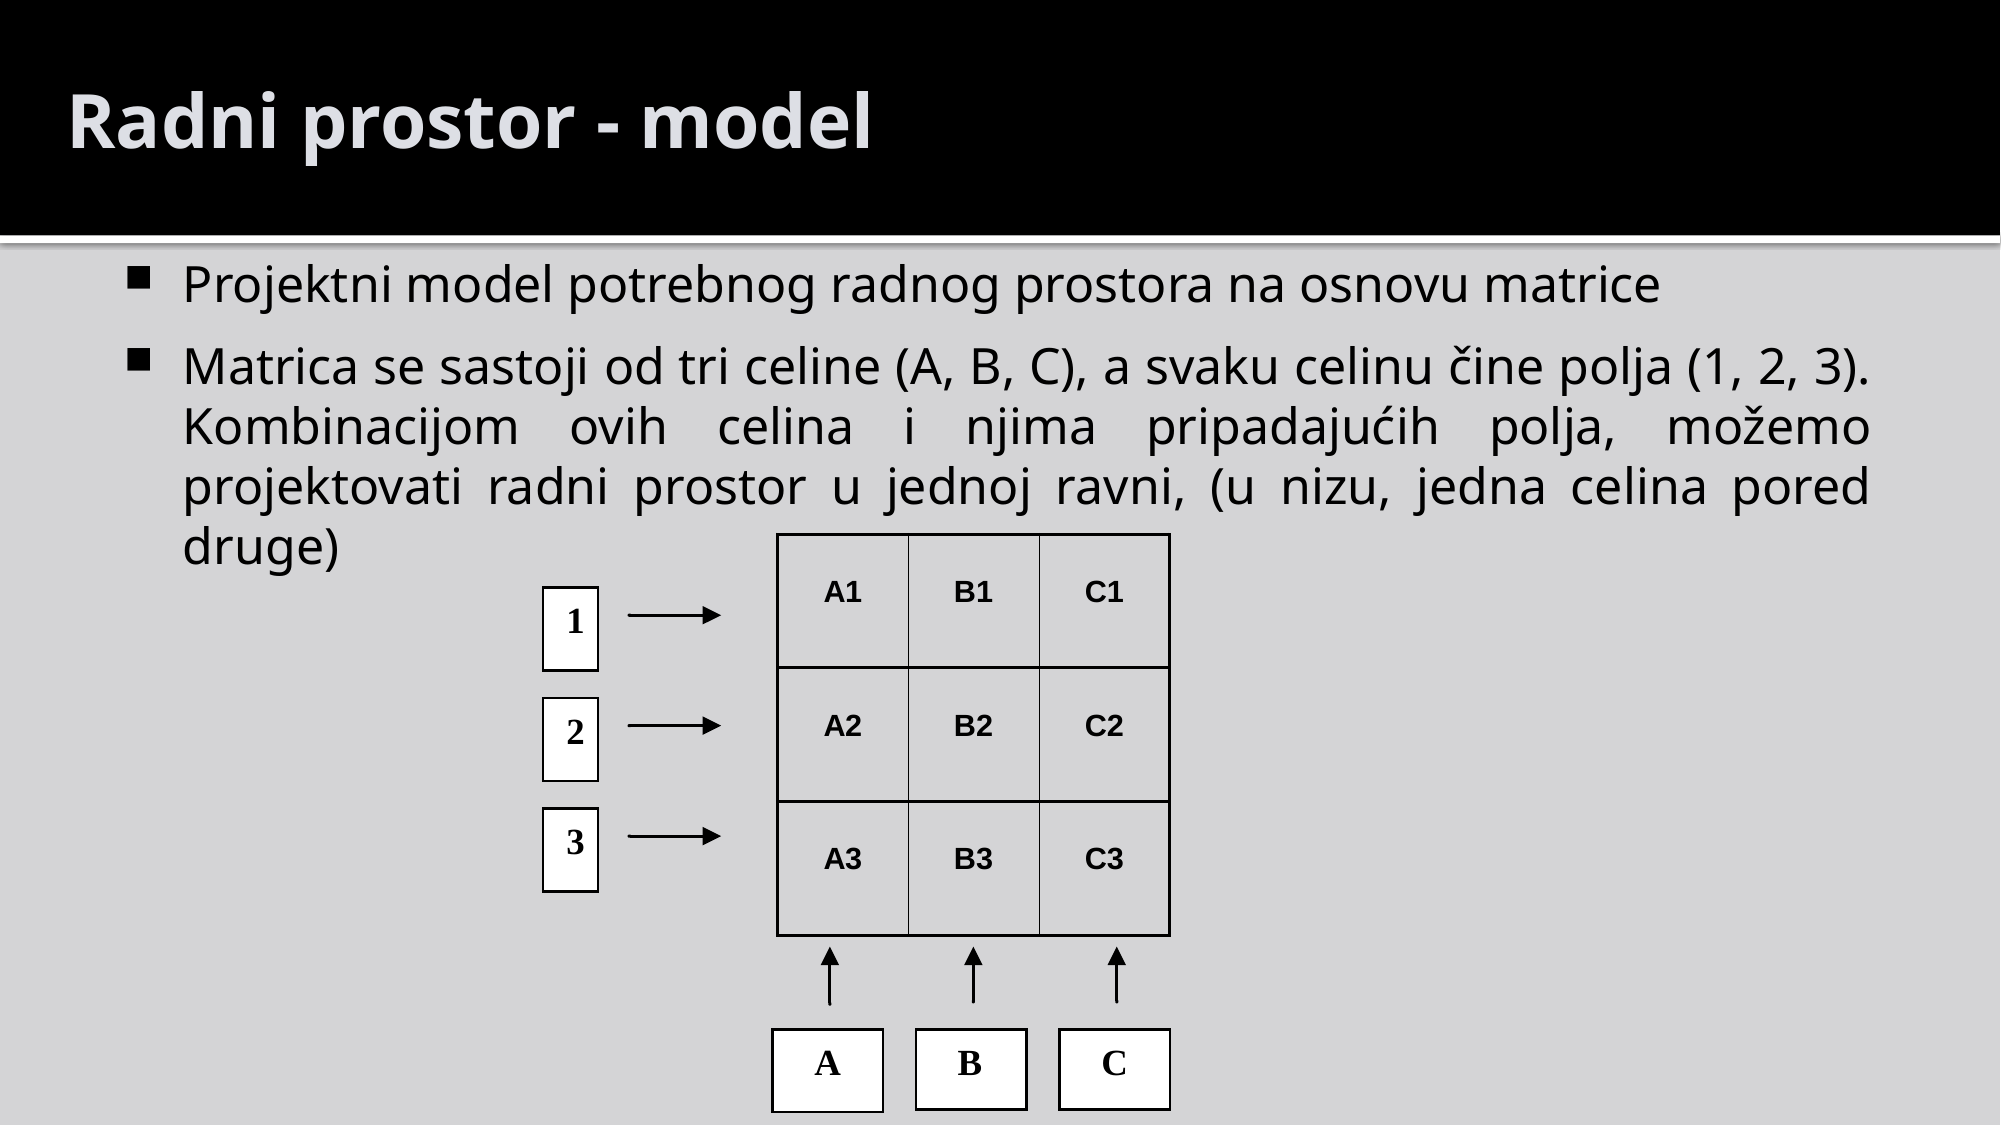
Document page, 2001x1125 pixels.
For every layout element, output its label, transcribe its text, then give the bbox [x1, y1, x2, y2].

list Projektni model potrebnog radnog prostora na osnovu matrice Matrica se sastoji od tri celine (A, B, C), a svaku celinu čine polja (1, 2, 3). Kombinacijom ovih celina i njima pripadajućih polja, možemo projektovati radni prostor u jednoj ravni, (u nizu, jedna celina pored druge) [12, 237, 1888, 1125]
picture [256, 474, 1805, 1113]
text_box Radni prostor - model [12, 12, 1650, 225]
